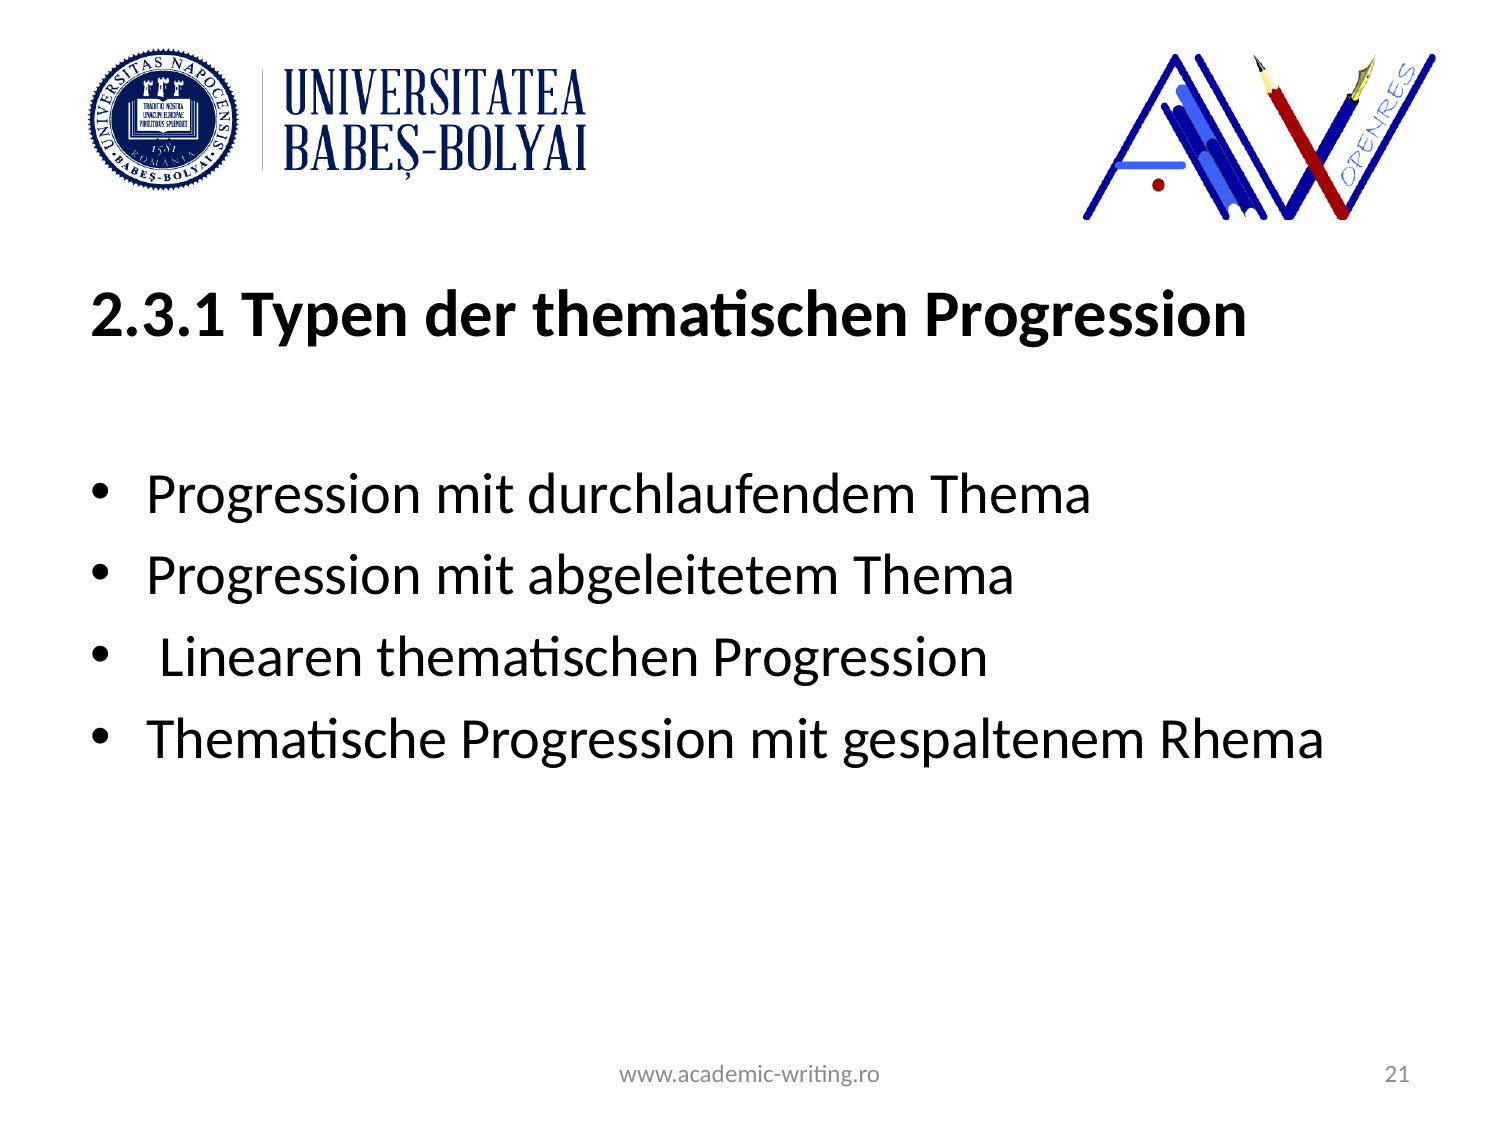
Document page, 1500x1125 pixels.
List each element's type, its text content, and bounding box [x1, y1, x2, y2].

footer www.academic-writing.ro [512, 1042, 988, 1103]
slide_number 21 [1074, 1042, 1425, 1103]
list 2.3.1 Typen der thematischen Progression Progression mit durchlaufendem Thema Progression mit abgeleitetem Thema Linearen thematischen Progression Thematische Progression mit gespaltenem Rhema [75, 262, 1425, 1005]
picture [76, 42, 597, 197]
picture [1083, 54, 1436, 220]
